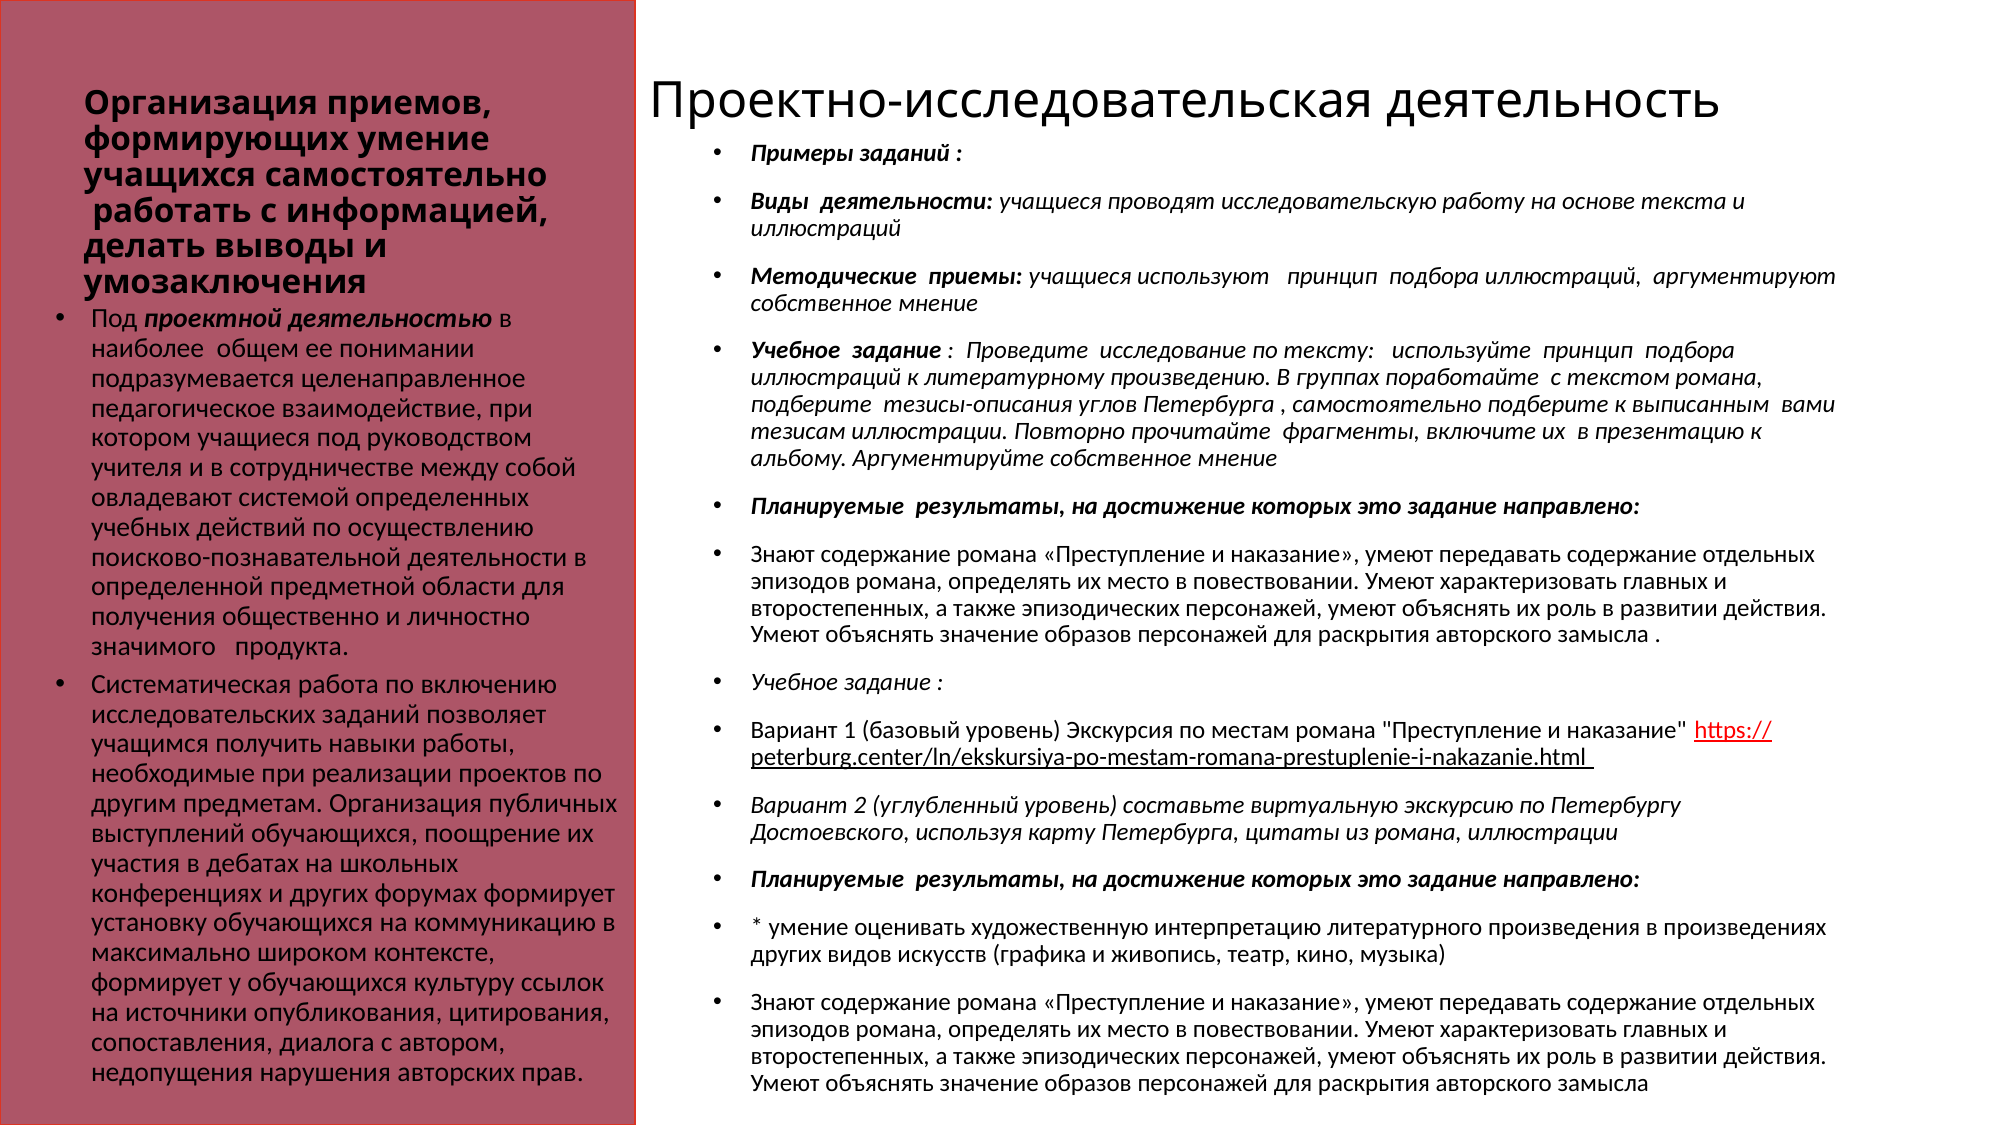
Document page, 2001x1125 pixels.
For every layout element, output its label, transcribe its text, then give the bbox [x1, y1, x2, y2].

text_box Организация приемов, формирующих умение учащихся самостоятельно работать с информацией, делать выводы и умозаключения [68, 38, 566, 296]
title Проектно-исследовательская деятельность [634, 59, 1863, 143]
list Примеры заданий : Виды деятельности: учащиеся проводят исследовательскую работу на основе текста и иллюстраций Методические приемы: учащиеся используют принцип подбора иллюстраций, аргументируют собственное мнение Учебное задание : Проведите исследование по тексту: используйте принцип подбора иллюстраций к литературному произведению. В группах поработайте с текстом романа, подберите тезисы-описания углов Петербурга , самостоятельно подберите к выписанным вами тезисам иллюстрации. Повторно прочитайте фрагменты, включите их в презентацию к альбому. Аргументируйте собственное мнение Планируемые результаты, на достижение которых это задание направлено: Знают содержание романа «Преступление и наказание», умеют передавать содержание отдельных эпизодов романа, определять их место в повествовании. Умеют характеризовать главных и второстепенных, а также эпизодических персонажей, умеют объяснять их роль в развитии действия. Умеют объяснять значение образов персонажей для раскрытия авторского замысла . Учебное задание : Вариант 1 (базовый уровень) Экскурсия по местам романа "Преступление и наказание" https://peterburg.center/ln/ekskursiya-po-mestam-romana-prestuplenie-i-nakazanie.html Вариант 2 (углубленный уровень) составьте виртуальную экскурсию по Петербургу Достоевского, используя карту Петербурга, цитаты из романа, иллюстрации Планируемые результаты, на достижение которых это задание направлено: * умение оценивать художественную интерпретацию литературного произведения в произведениях других видов искусств (графика и живопись, театр, кино, музыка) Знают содержание романа «Преступление и наказание», умеют передавать содержание отдельных эпизодов романа, определять их место в повествовании. Умеют характеризовать главных и второстепенных, а также эпизодических персонажей, умеют объяснять их роль в развитии действия. Умеют объяснять значение образов персонажей для раскрытия авторского замысла [698, 132, 1863, 1106]
text_box [0, 0, 636, 1125]
list Под проектной деятельностью в наиболее общем ее понимании подразумевается целенаправленное педагогическое взаимодействие, при котором учащиеся под руководством учителя и в сотрудничестве между собой овладевают системой определенных учебных действий по осуществлению поисково-познавательной деятельности в определенной предметной области для получения общественно и личностно значимого продукта. Систематическая работа по включению исследовательских заданий позволяет учащимся получить навыки работы, необходимые при реализации проектов по другим предметам. Организация публичных выступлений обучающихся, поощрение их участия в дебатах на школьных конференциях и других форумах формирует установку обучающихся на коммуникацию в максимально широком контексте, формирует у обучающихся культуру ссылок на источники опубликования, цитирования, сопоставления, диалога с автором, недопущения нарушения авторских прав. [40, 296, 635, 1112]
